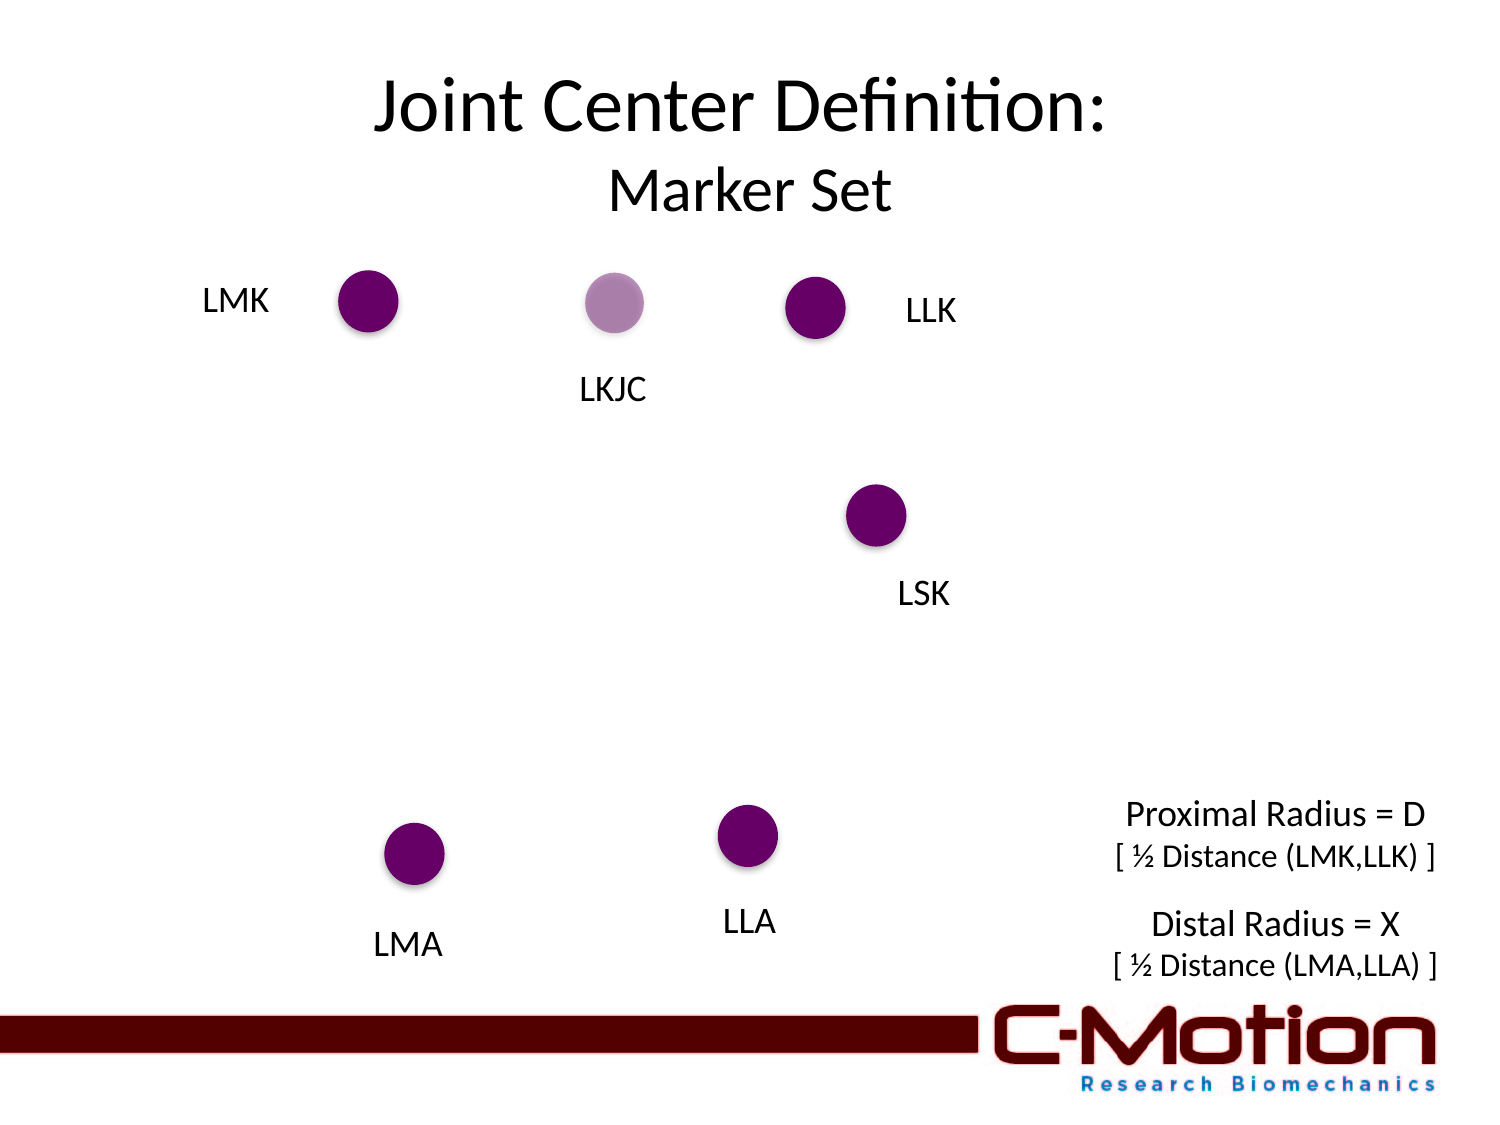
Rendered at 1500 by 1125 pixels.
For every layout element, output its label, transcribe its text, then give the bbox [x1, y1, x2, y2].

text_box LLK [890, 277, 992, 337]
text_box Distal Radius = X [ ½ Distance (LMA,LLA) ] [1092, 891, 1459, 991]
text_box LLA [708, 888, 802, 949]
picture [0, 987, 1500, 1096]
title Joint Center Definition: Marker Set [75, 45, 1425, 233]
text_box [785, 276, 846, 339]
text_box LMA [358, 911, 474, 972]
text_box [846, 484, 907, 547]
text_box [384, 822, 445, 885]
text_box LMK [187, 267, 288, 328]
text_box [584, 271, 645, 335]
text_box LSK [882, 560, 984, 621]
text_box [717, 804, 778, 867]
text_box [338, 270, 399, 333]
text_box LKJC [564, 356, 665, 417]
text_box Proximal Radius = D [ ½ Distance (LMK,LLK) ] [1092, 781, 1459, 881]
